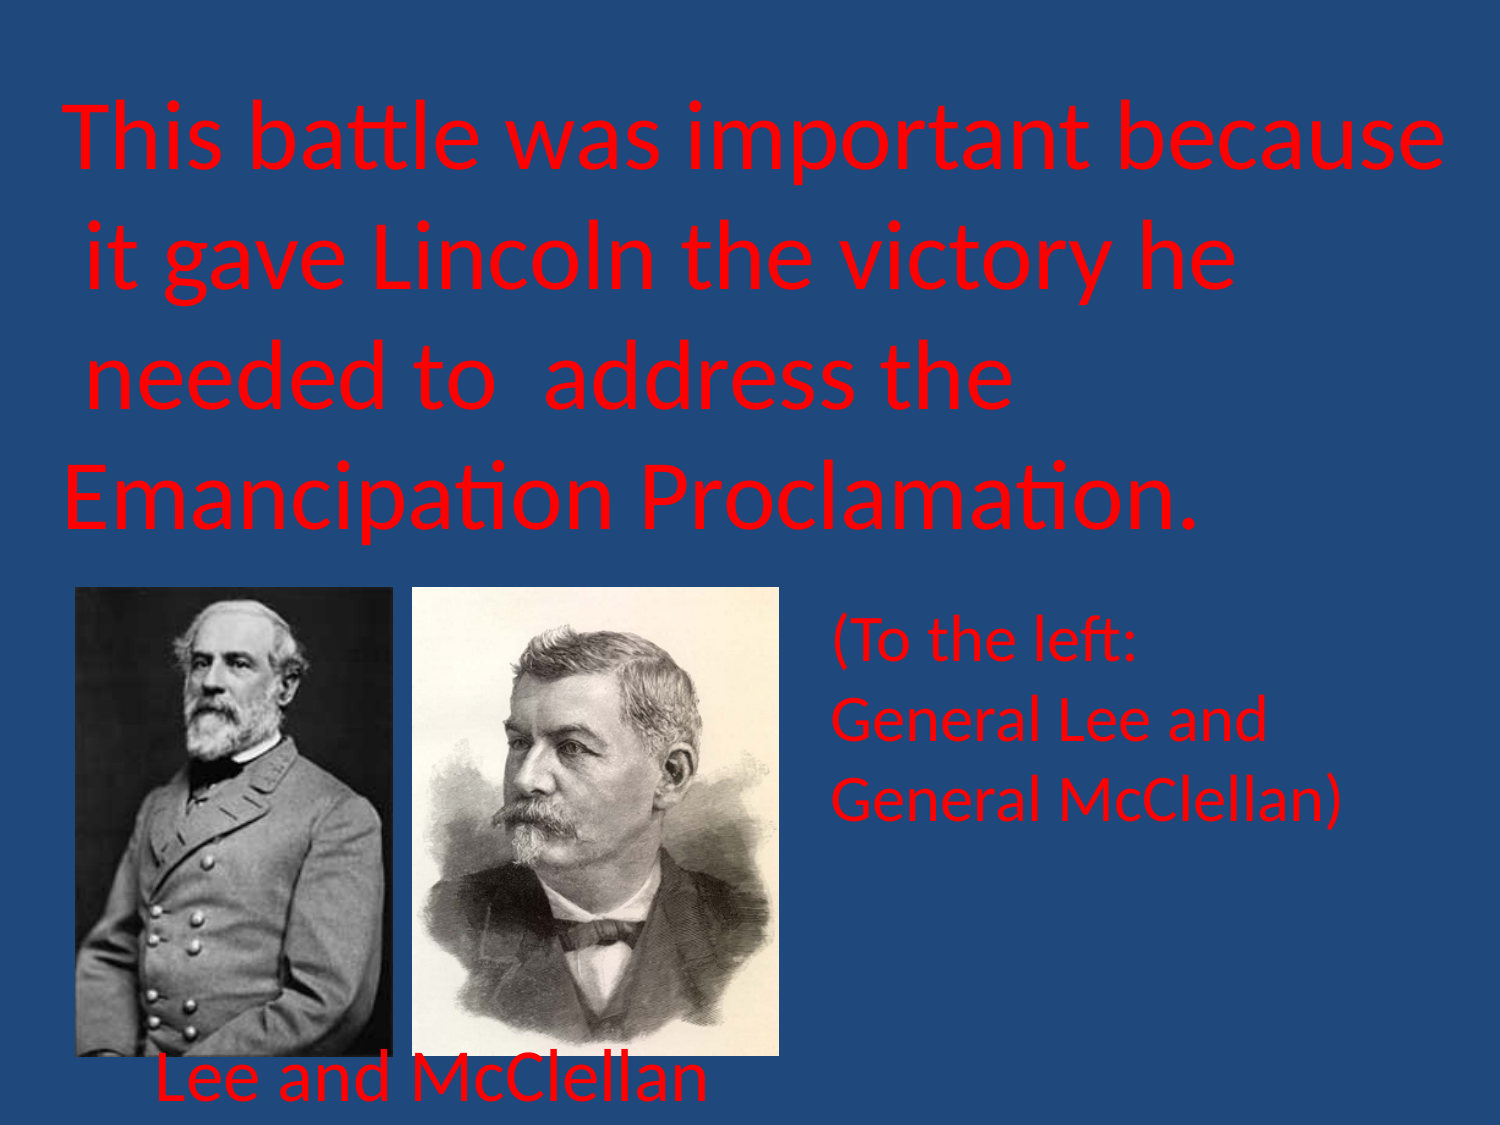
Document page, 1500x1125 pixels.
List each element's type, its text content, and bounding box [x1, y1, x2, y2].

text_box Lee and McClellan [139, 1018, 725, 1124]
picture [74, 587, 393, 1057]
text_box This battle was important because it gave Lincoln the victory he needed to address the Emancipation Proclamation. [46, 62, 1464, 557]
text_box (To the left: General Lee and General McClellan) [815, 587, 1360, 843]
picture [412, 587, 779, 1057]
